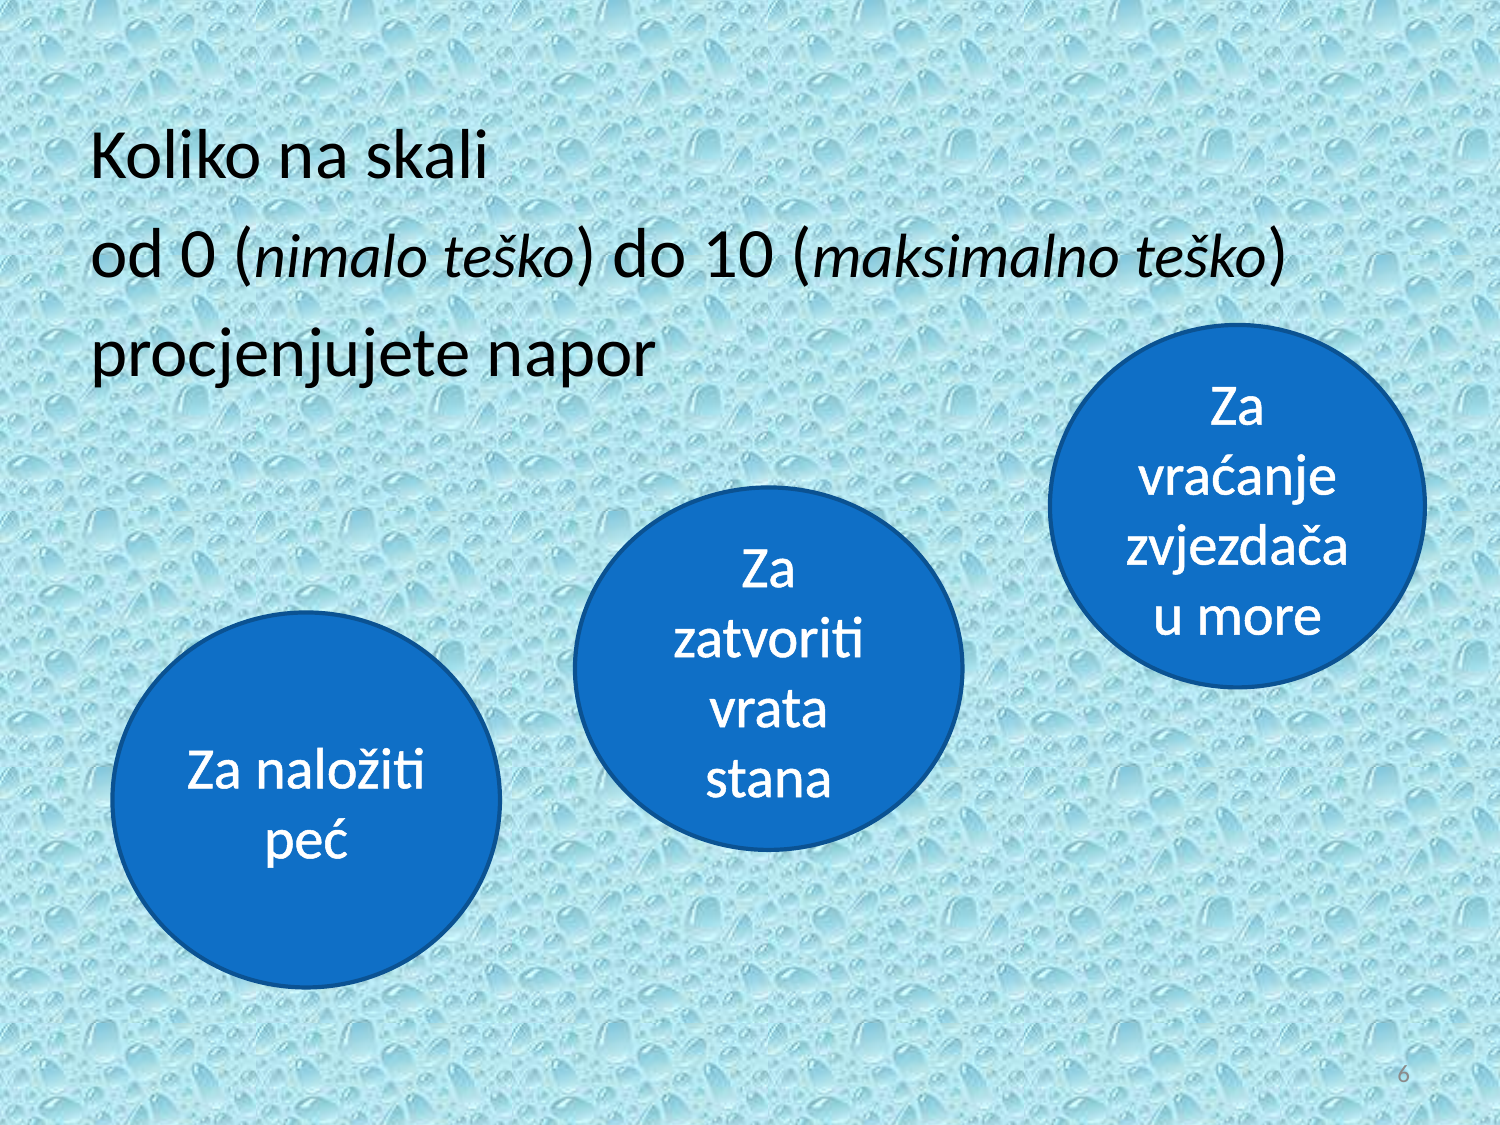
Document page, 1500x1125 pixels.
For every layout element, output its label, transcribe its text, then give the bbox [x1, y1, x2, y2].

text_box Za naložiti peć [110, 610, 503, 990]
picture [0, 0, 1500, 1125]
slide_number 6 [1074, 1042, 1425, 1103]
list Koliko na skali od 0 (nimalo teško) do 10 (maksimalno teško) procjenjujete napor [75, 99, 1425, 1005]
text_box Za vraćanje zvjezdača u more [1047, 322, 1428, 690]
text_box Za zatvoriti vrata stana [572, 485, 965, 853]
